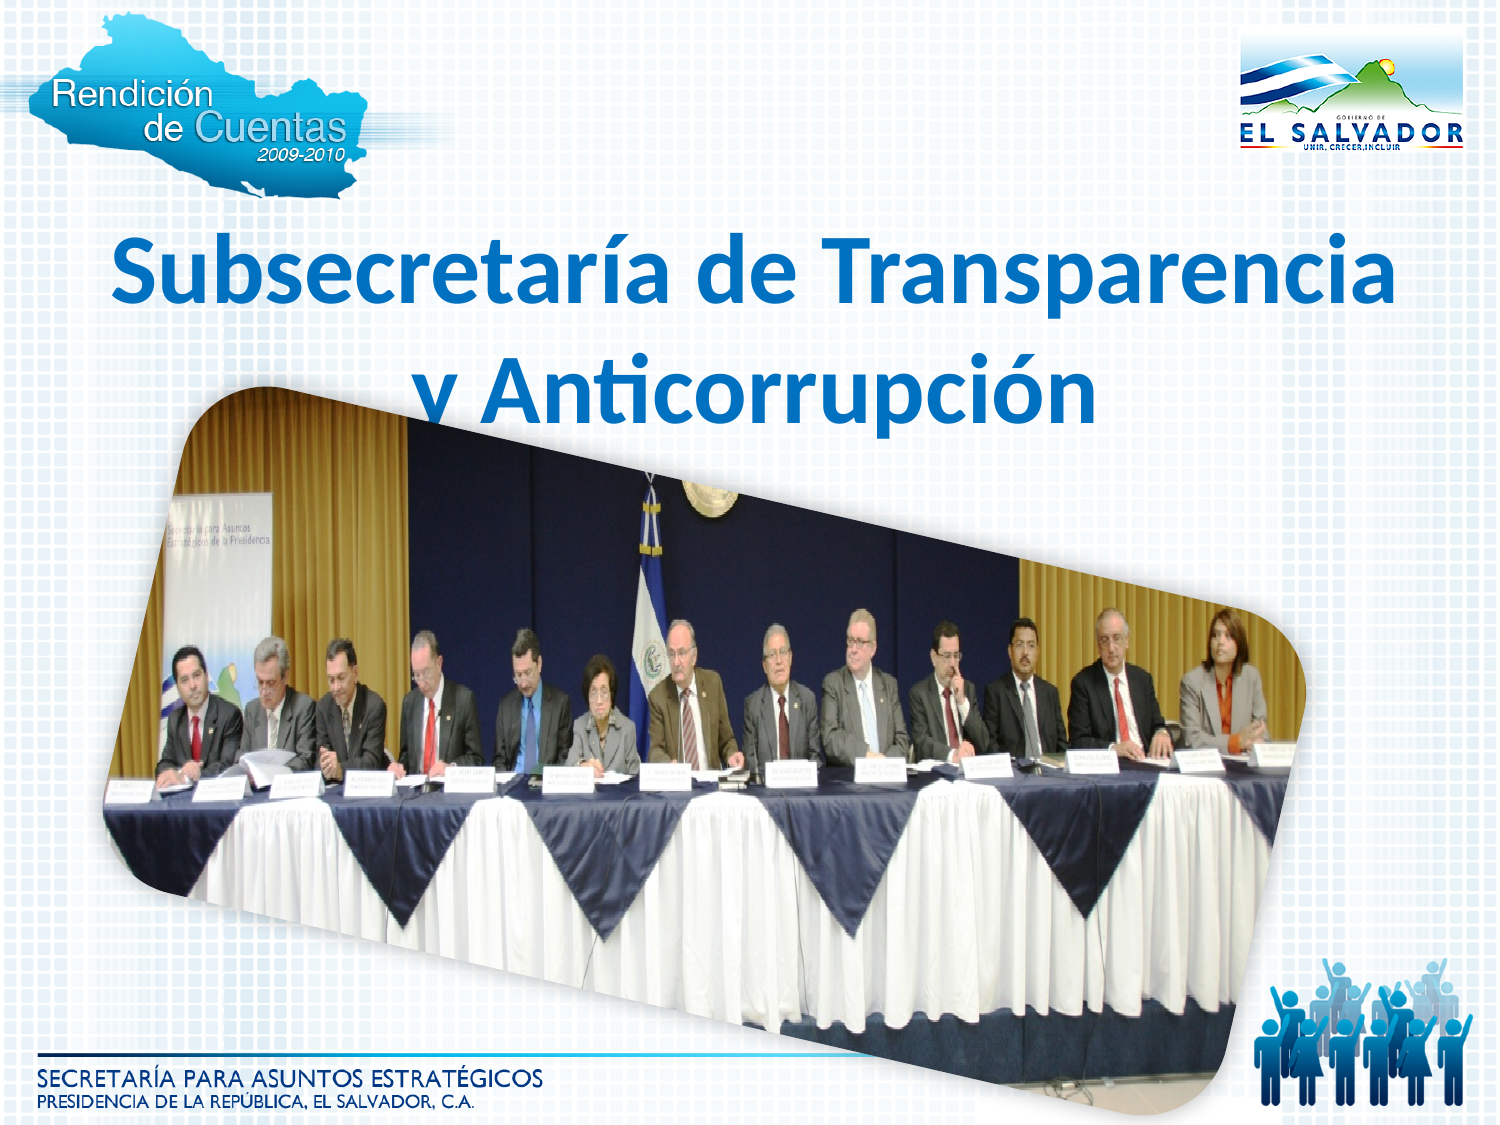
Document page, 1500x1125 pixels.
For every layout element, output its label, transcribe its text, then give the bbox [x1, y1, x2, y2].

picture [0, 0, 1500, 1125]
text_box Subsecretaría de Transparencia y Anticorrupción [95, 196, 1438, 451]
